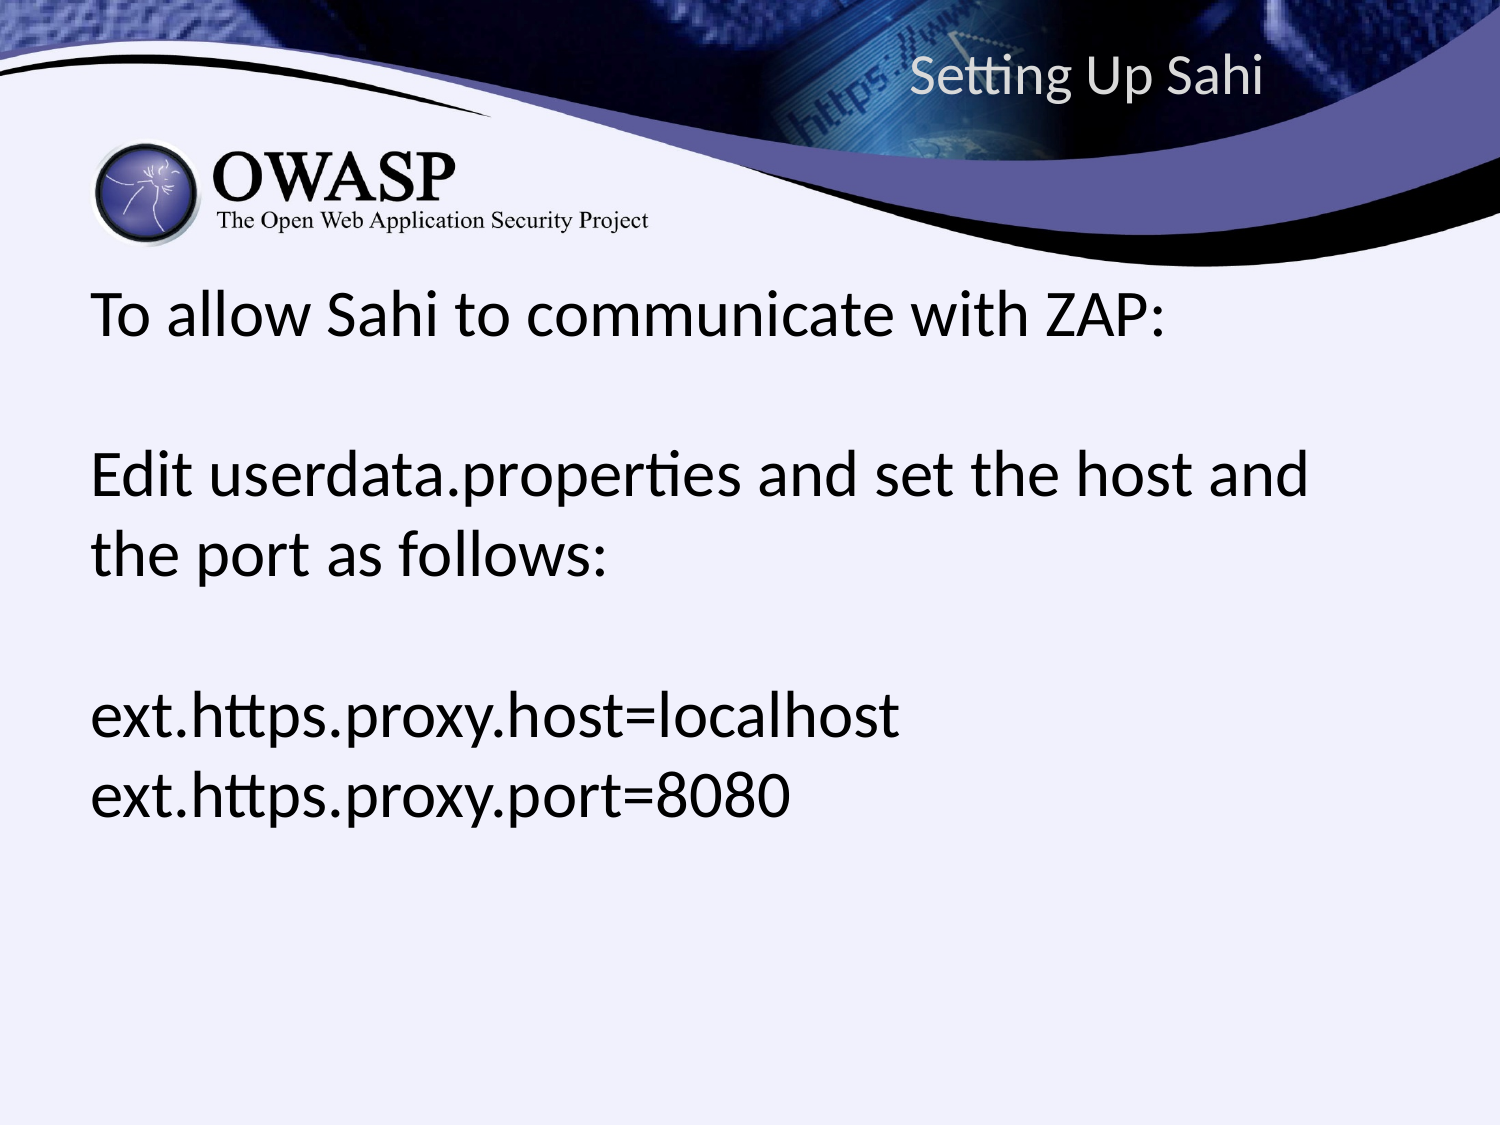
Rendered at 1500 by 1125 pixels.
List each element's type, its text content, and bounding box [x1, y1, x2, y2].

picture [0, 0, 1500, 1125]
title Setting Up Sahi [699, 12, 1475, 130]
list To allow Sahi to communicate with ZAP: Edit userdata.properties and set the host and the port as follows: ext.https.proxy.host=localhost ext.https.proxy.port=8080 [75, 262, 1425, 1005]
